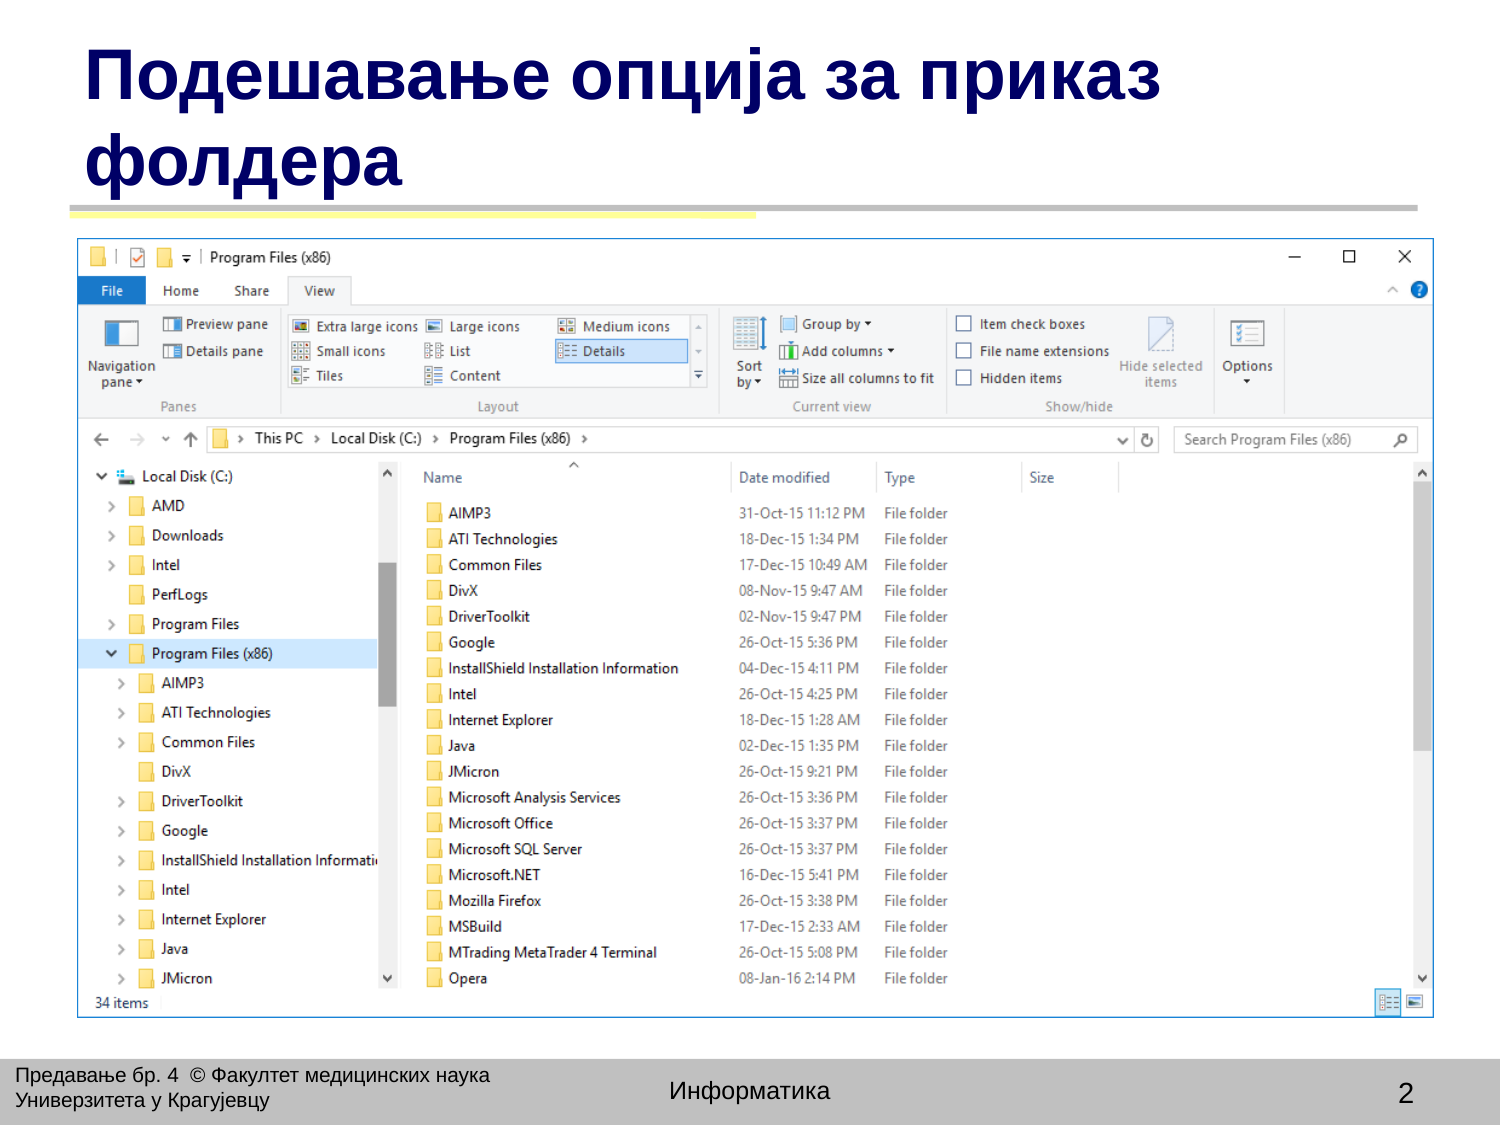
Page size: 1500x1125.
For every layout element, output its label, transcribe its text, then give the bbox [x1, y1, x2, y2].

title Подешавање опција за приказ фолдера [69, 19, 1426, 208]
slide_number 2 [1079, 1066, 1430, 1125]
picture [76, 238, 1435, 1018]
slide_number Предавање бр. 4 © Факултет медицинских наука Универзитета у Крагујевцу [0, 1053, 602, 1108]
footer Информатика [512, 1066, 988, 1125]
